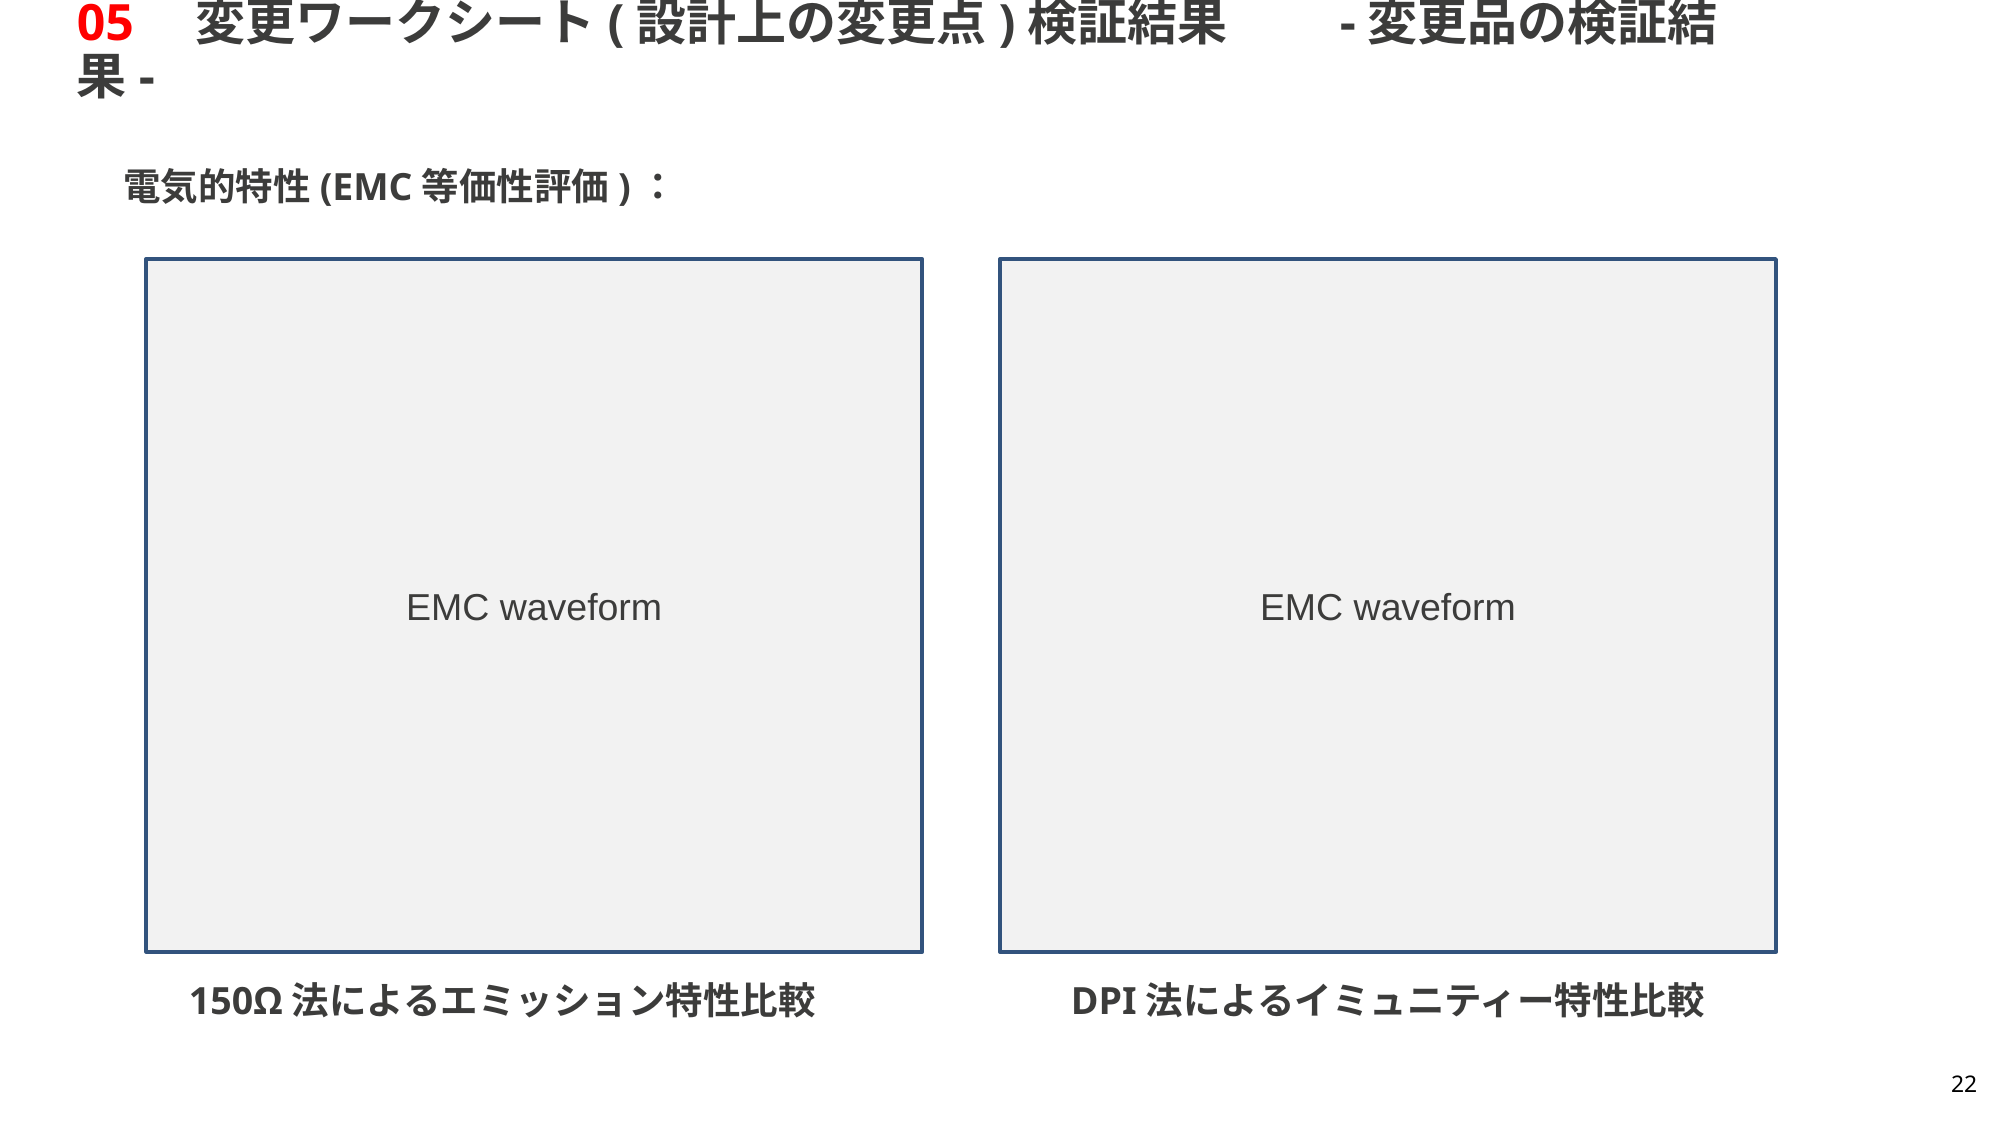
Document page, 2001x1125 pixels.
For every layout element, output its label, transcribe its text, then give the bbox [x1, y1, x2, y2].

text_box DPI法によるイミュニティー特性比較 [1056, 969, 1720, 1030]
text_box EMC waveform [144, 257, 924, 954]
text_box 電気的特性(EMC等価性評価)： [108, 155, 693, 216]
text_box 150Ω法によるエミッション特性比較 [174, 969, 831, 1030]
title 05 変更ワークシート(設計上の変更点)検証結果 -変更品の検証結果- [0, 0, 1877, 123]
text_box EMC waveform [998, 257, 1778, 954]
